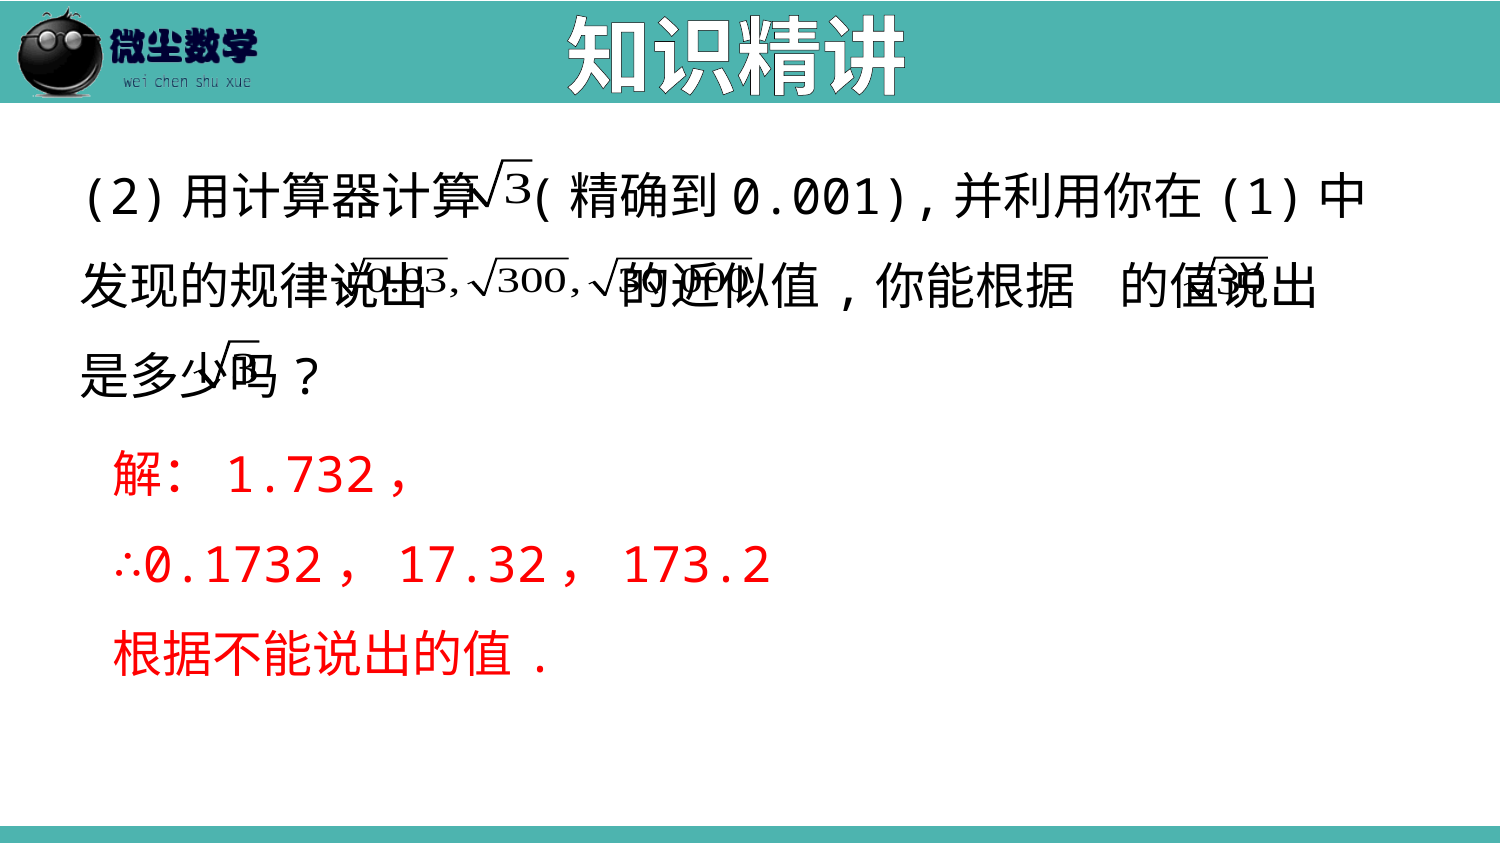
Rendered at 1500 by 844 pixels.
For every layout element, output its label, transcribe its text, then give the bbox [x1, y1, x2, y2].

text_box (2)用计算器计算 (精确到0.001),并利用你在(1)中发现的规律说出 的近似值,你能根据 的值说出 是多少吗? [64, 126, 1413, 412]
text_box 知识精讲 [554, 0, 920, 111]
picture [0, 1, 1500, 843]
